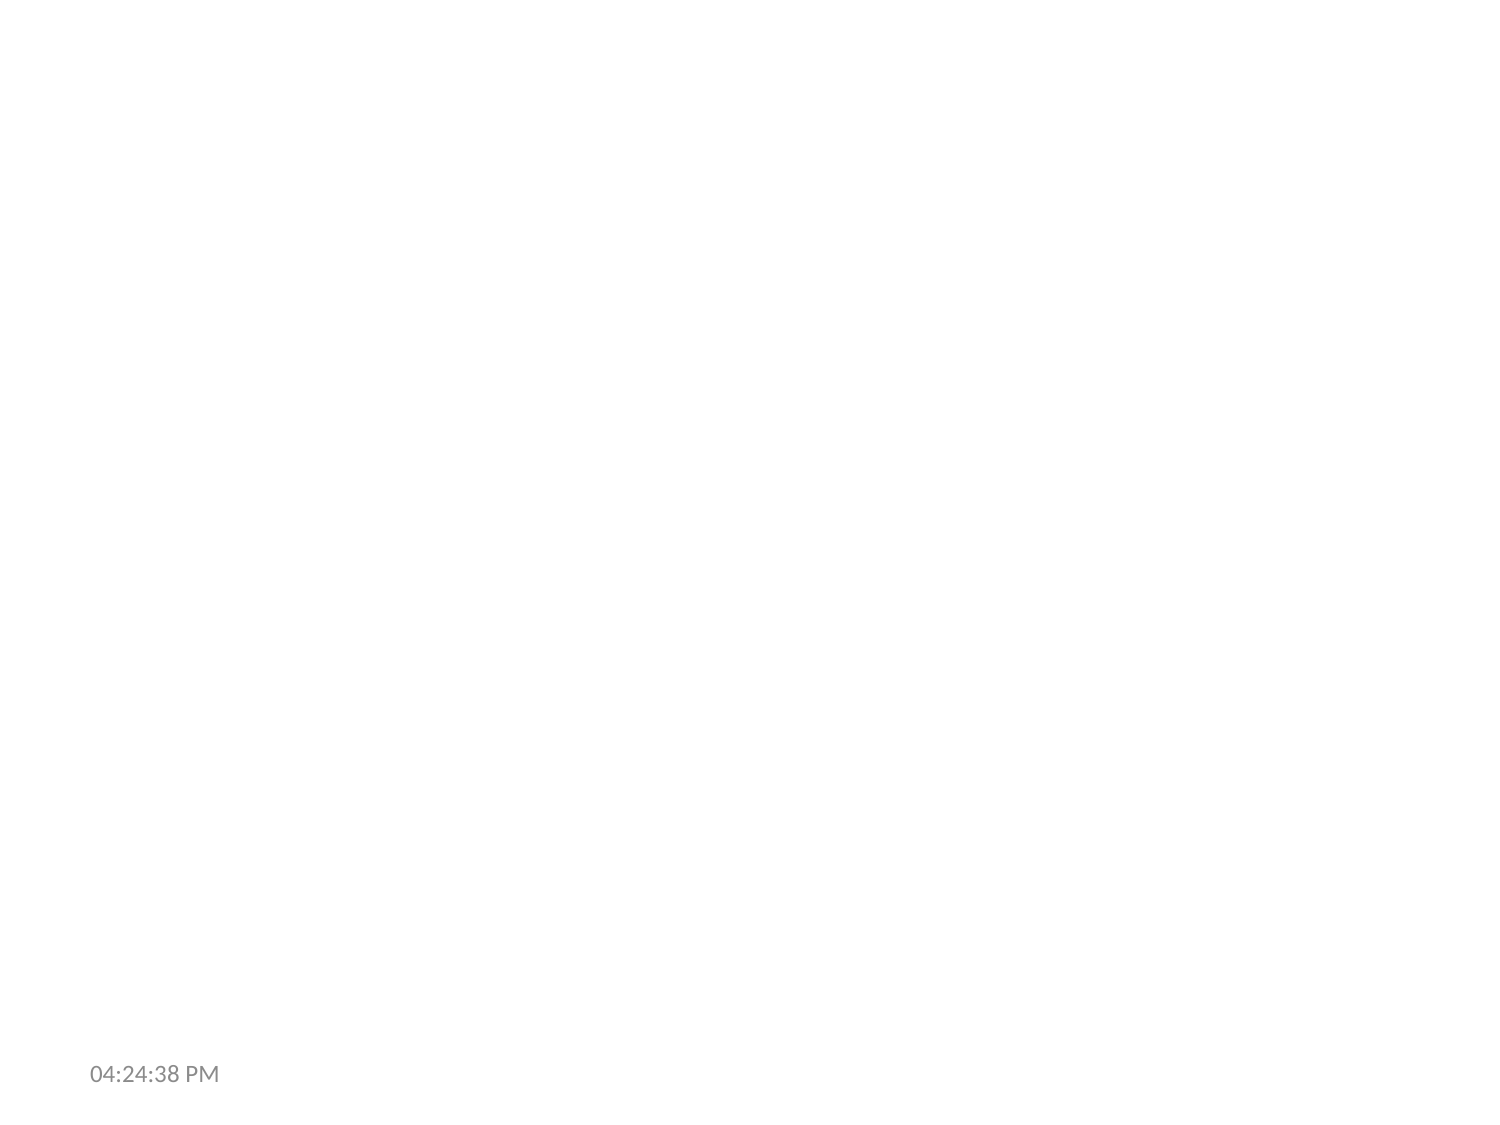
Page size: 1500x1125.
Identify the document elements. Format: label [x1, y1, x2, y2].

slide_number [75, 1042, 425, 1103]
